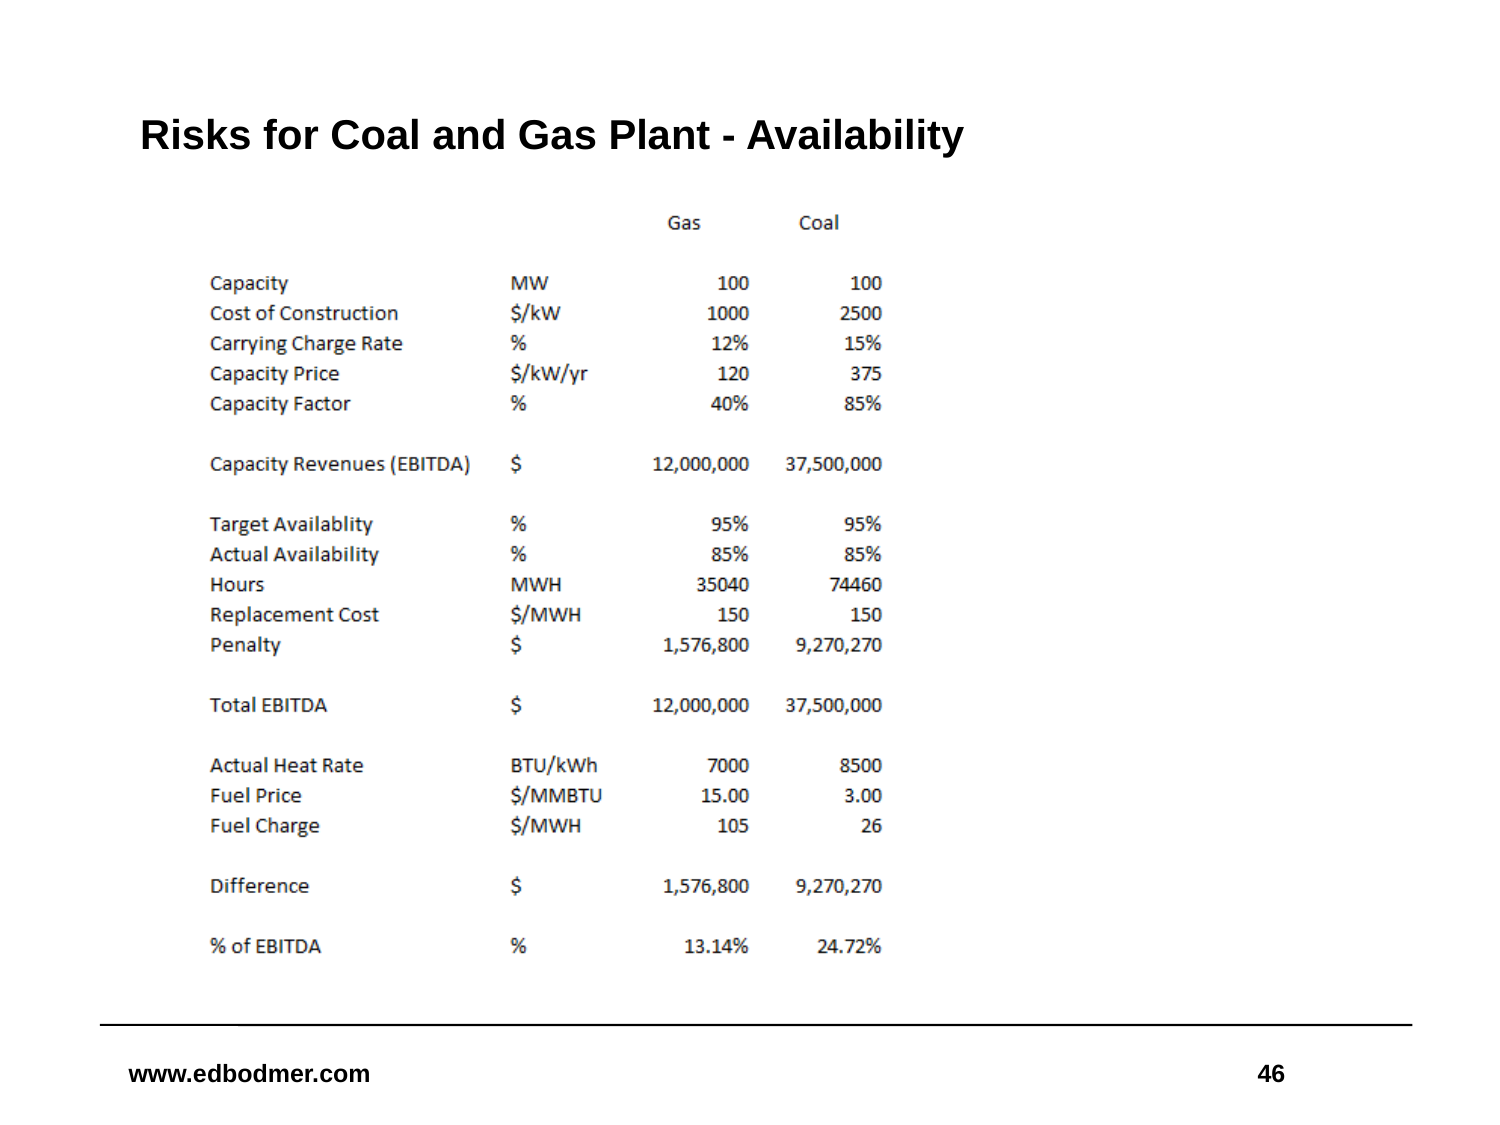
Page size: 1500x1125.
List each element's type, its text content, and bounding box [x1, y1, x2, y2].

title Risks for Coal and Gas Plant - Availability [125, 99, 1288, 225]
picture [174, 168, 929, 995]
